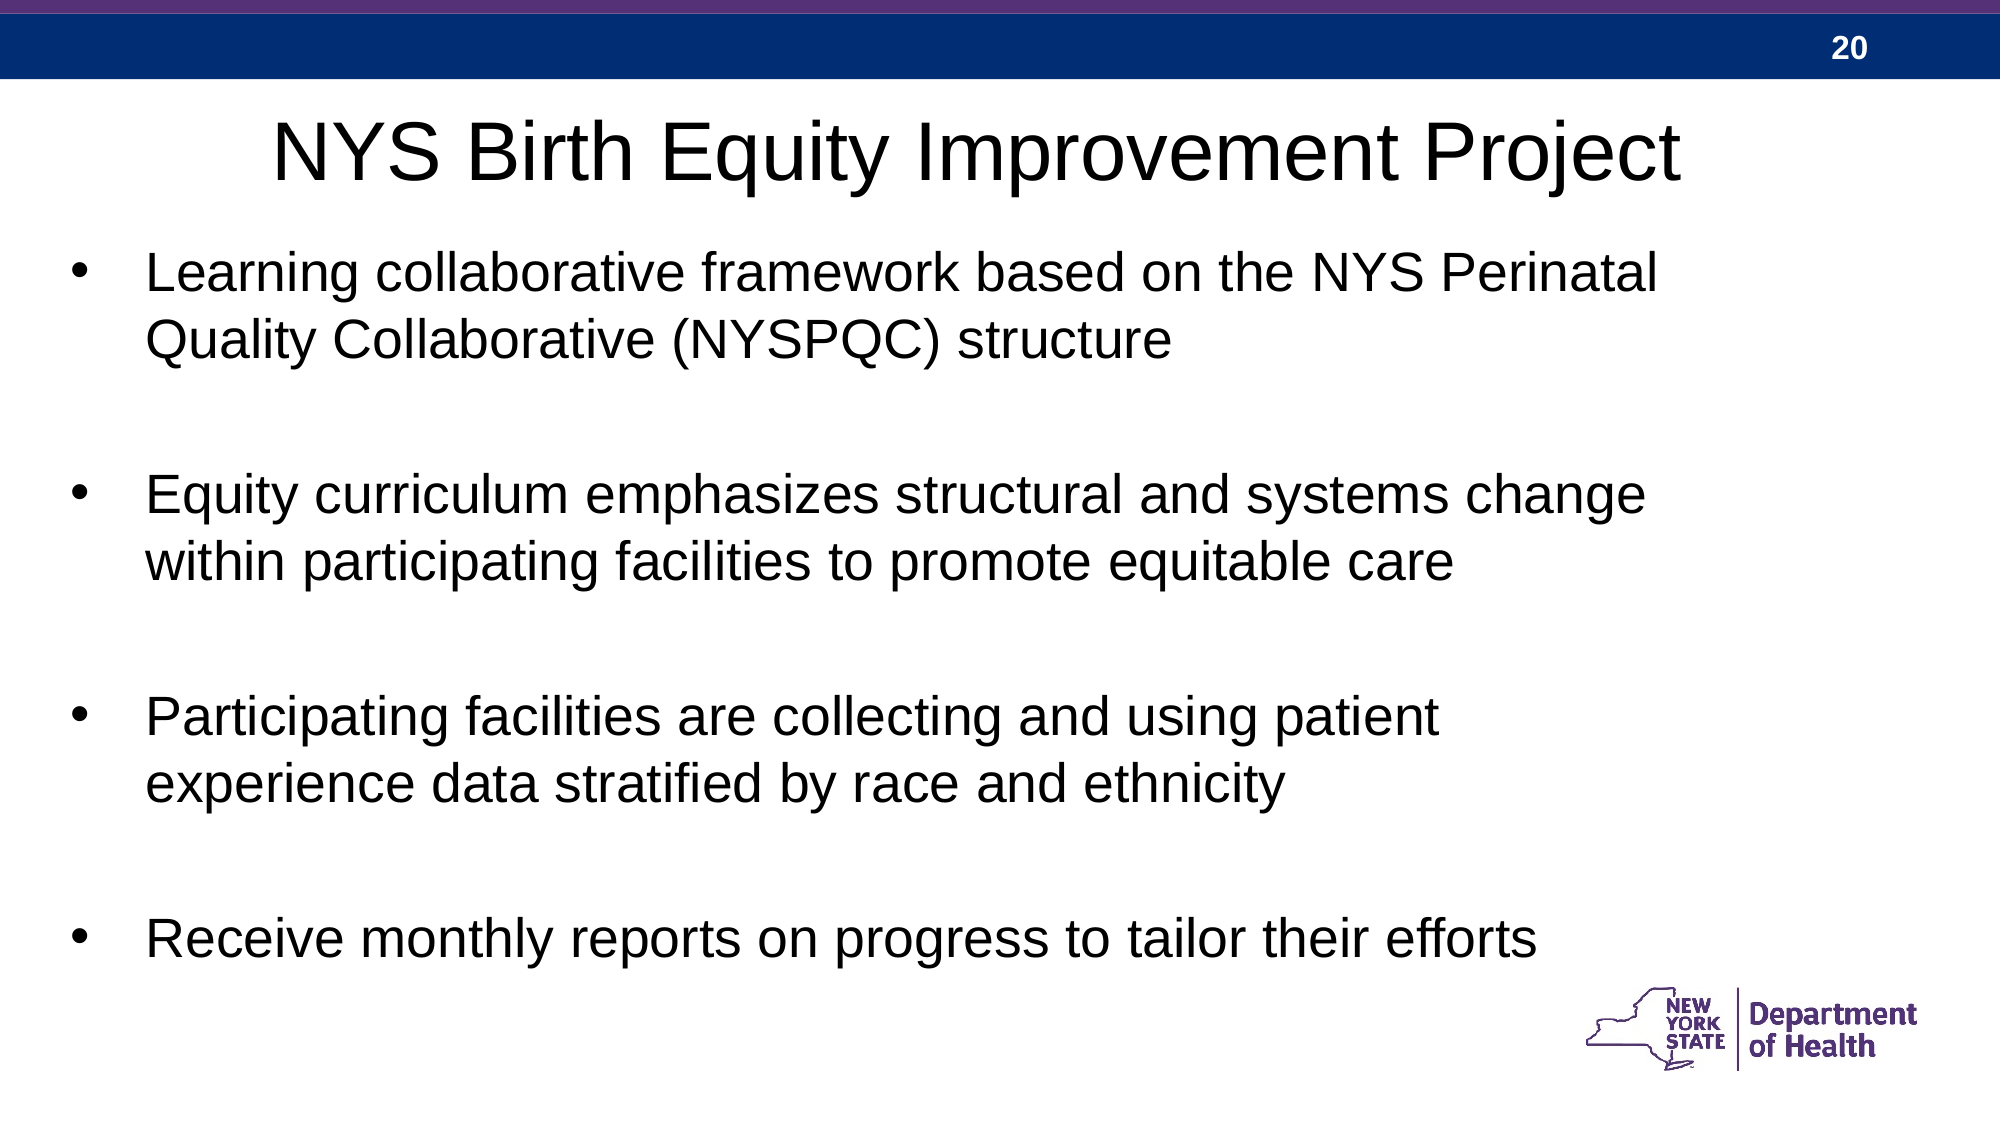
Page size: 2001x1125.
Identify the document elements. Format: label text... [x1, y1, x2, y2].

list Learning collaborative framework based on the NYS Perinatal Quality Collaborative (NYSPQC) structure Equity curriculum emphasizes structural and systems change within participating facilities to promote equitable care Participating facilities are collecting and using patient experience data stratified by race and ethnicity Receive monthly reports on progress to tailor their efforts [50, 226, 1748, 1037]
title NYS Birth Equity Improvement Project [50, 77, 1927, 217]
picture [1586, 987, 1917, 1071]
